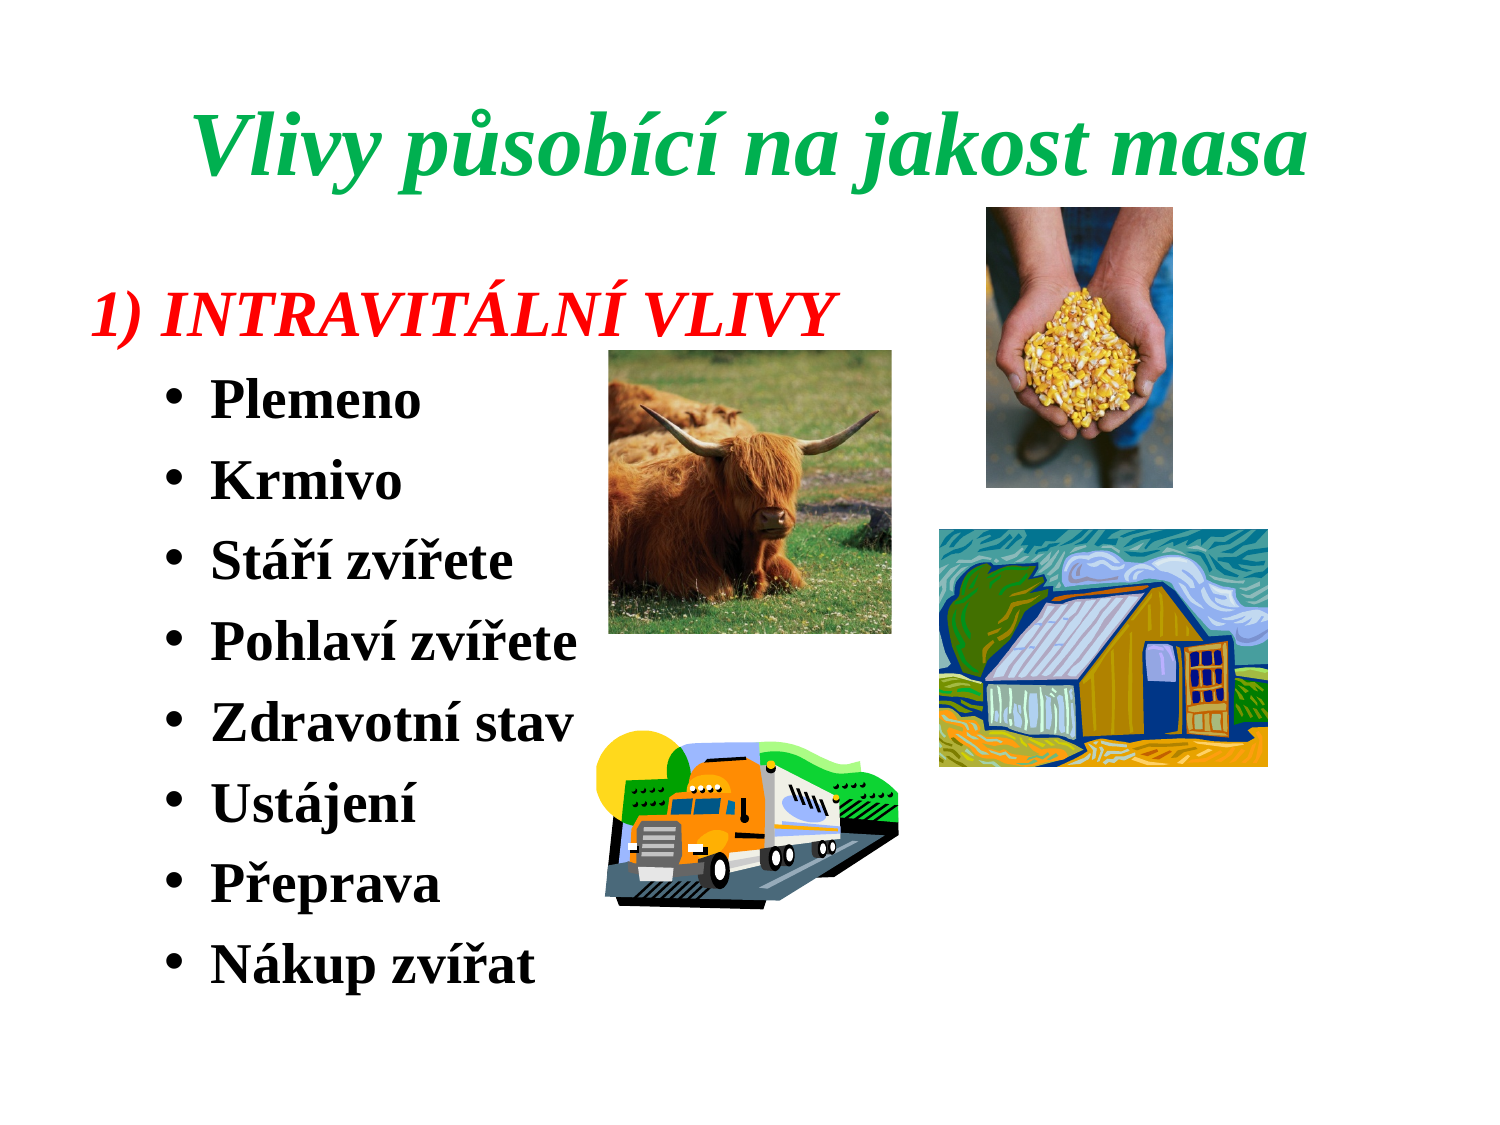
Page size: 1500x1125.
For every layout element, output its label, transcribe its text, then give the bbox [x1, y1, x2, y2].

list 1) INTRAVITÁLNÍ VLIVY Plemeno Krmivo Stáří zvířete Pohlaví zvířete Zdravotní stav Ustájení Přeprava Nákup zvířat [74, 262, 1426, 1006]
title Vlivy působící na jakost masa [74, 44, 1426, 233]
picture [596, 727, 902, 913]
picture [938, 526, 1272, 771]
picture [985, 207, 1173, 488]
picture [608, 349, 892, 634]
